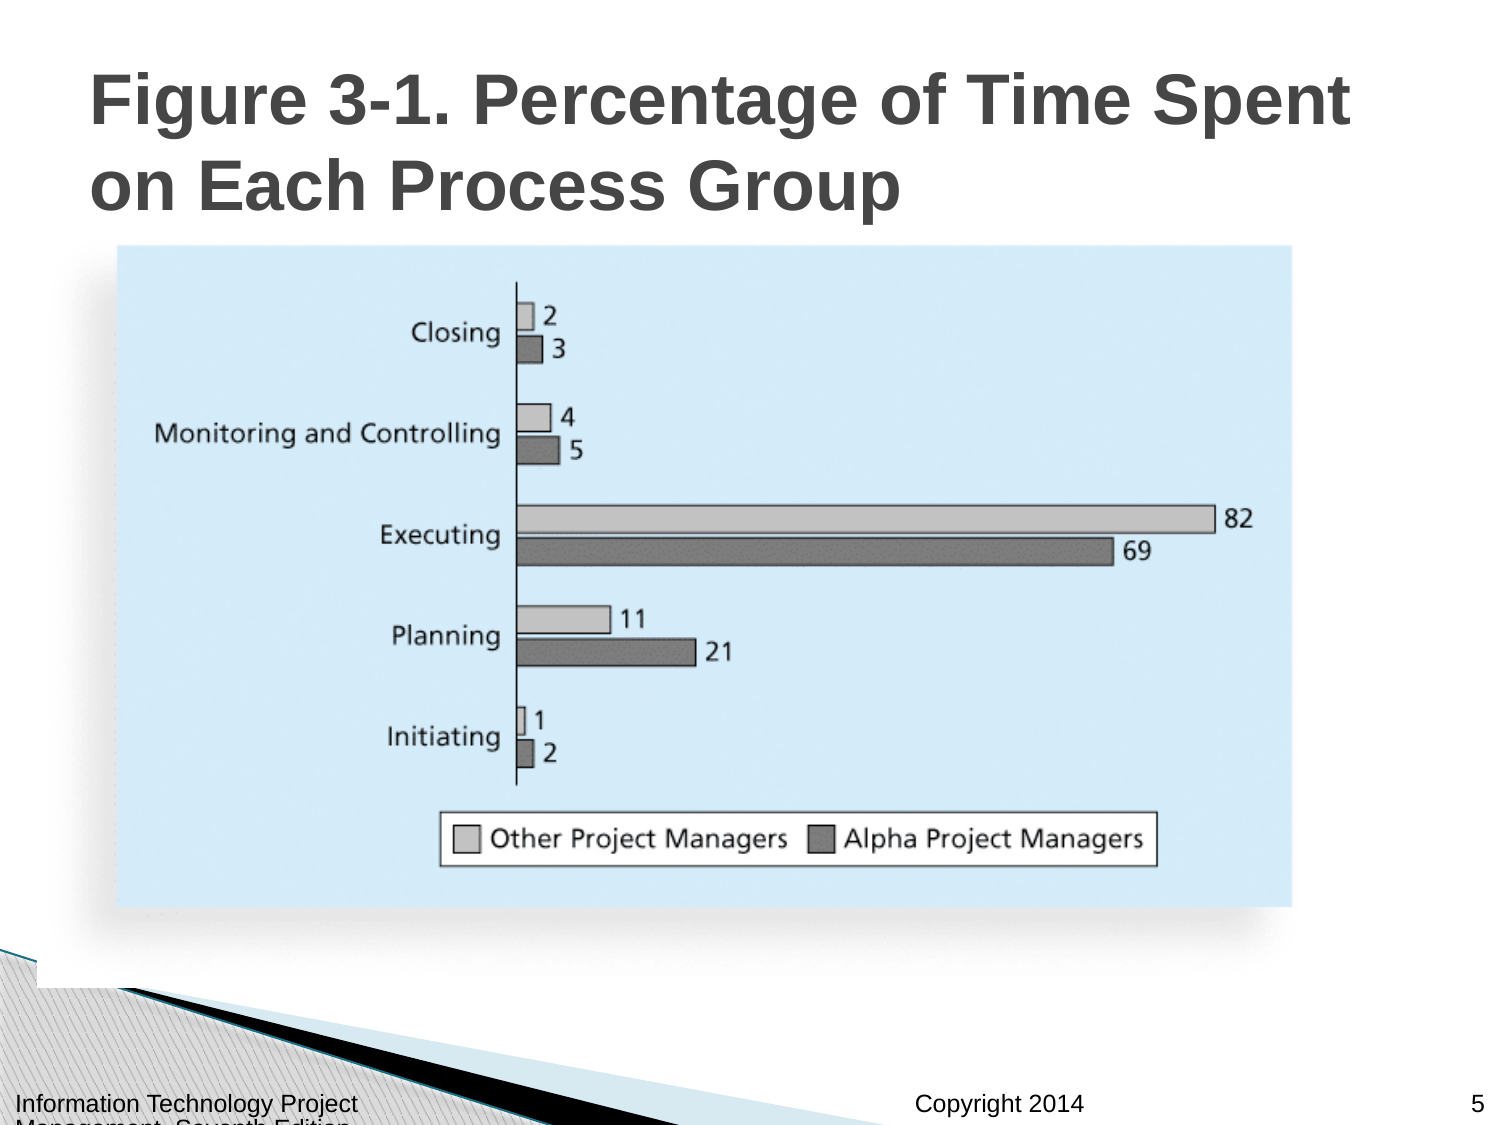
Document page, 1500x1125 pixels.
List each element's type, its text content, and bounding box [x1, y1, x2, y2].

picture [37, 226, 1313, 988]
footer Information Technology Project Management, Seventh Edition [0, 1065, 388, 1125]
title Figure 3-1. Percentage of Time Spent on Each Process Group [75, 45, 1425, 233]
slide_number 5 [1408, 1065, 1500, 1125]
